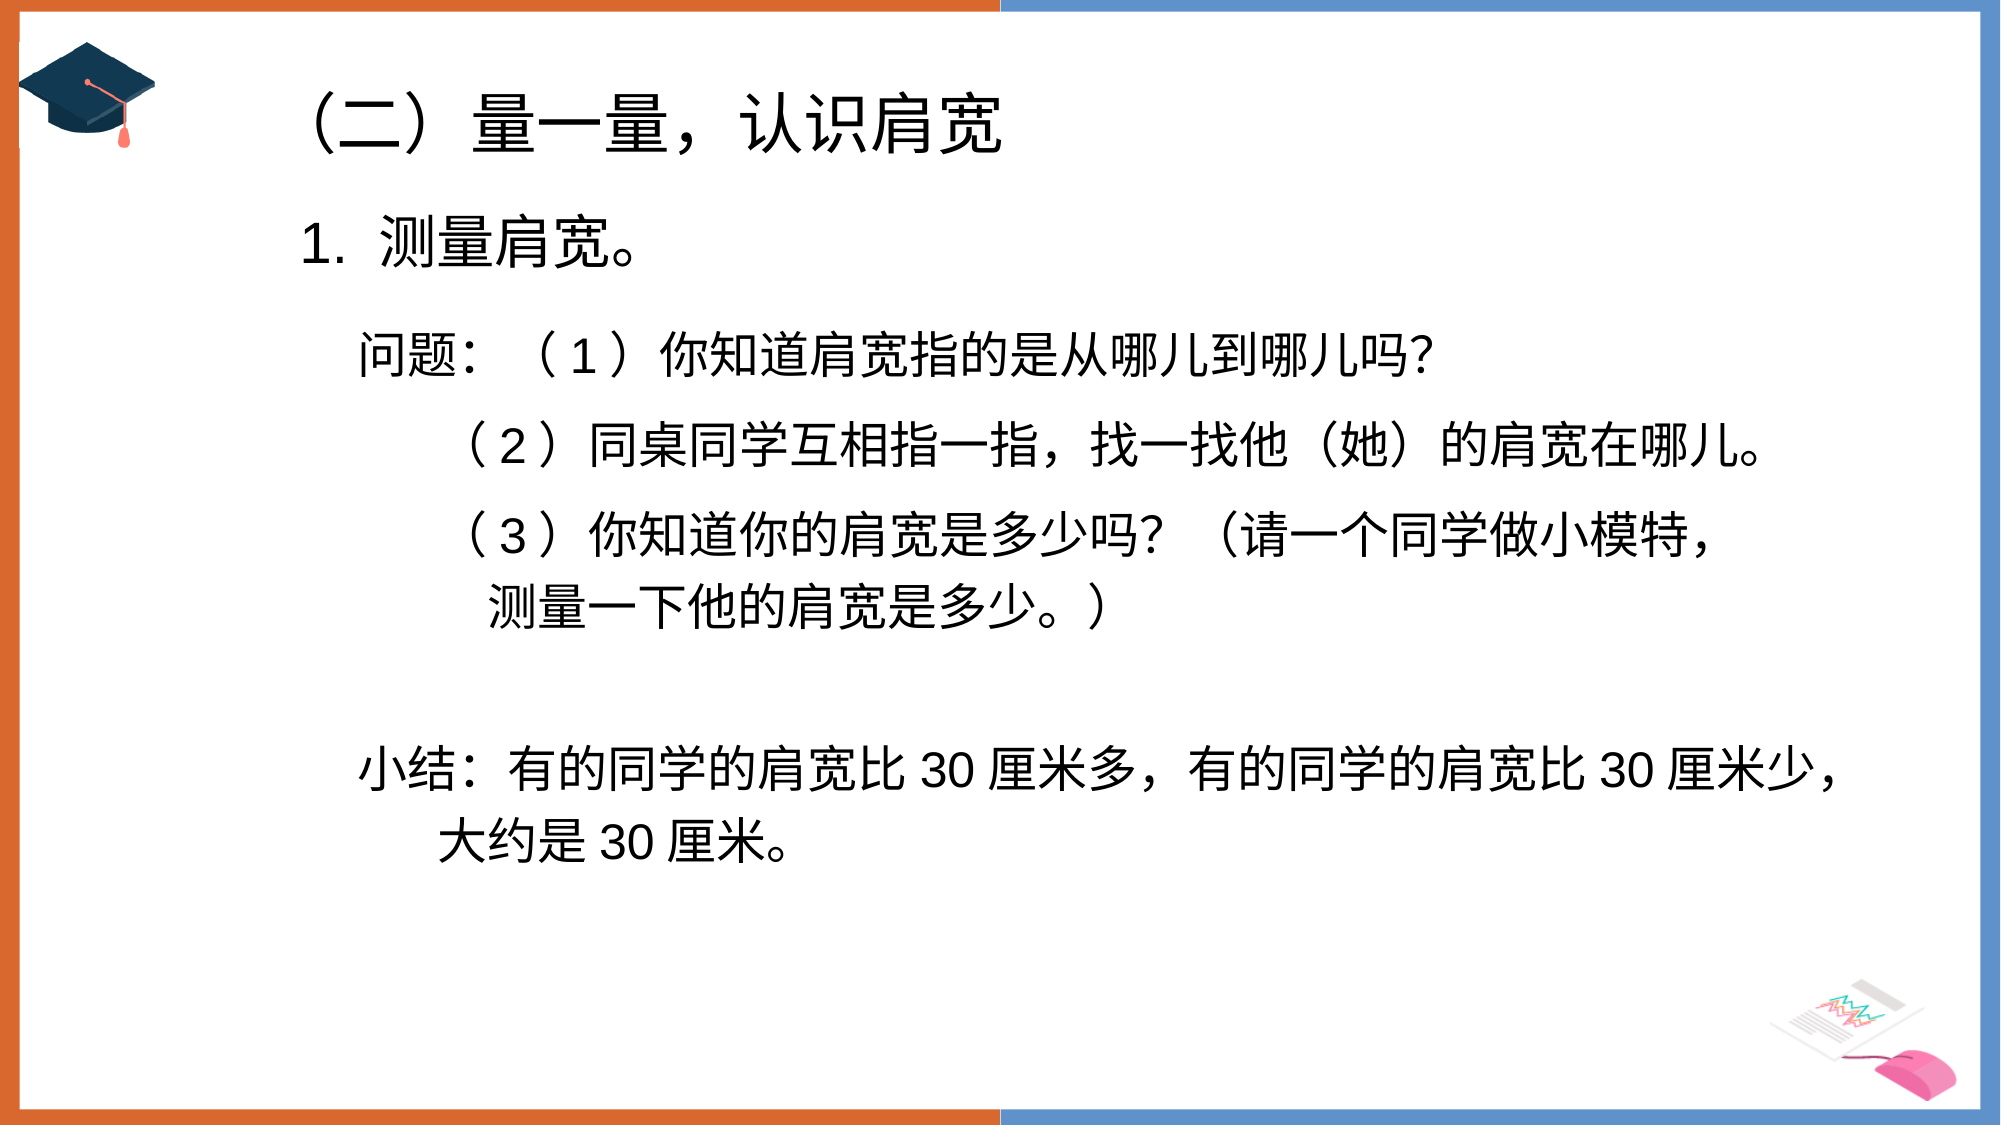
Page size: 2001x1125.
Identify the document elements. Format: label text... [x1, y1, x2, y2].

text_box 1. 测量肩宽。 [284, 184, 716, 283]
text_box （二）量一量，认识肩宽 [255, 66, 1094, 161]
picture [1770, 969, 1957, 1101]
text_box 问题：（1）你知道肩宽指的是从哪儿到哪儿吗？ （2）同桌同学互相指一指，找一找他（她）的肩宽在哪儿。 （3）你知道你的肩宽是多少吗？（请一个同学做小模特， 测量一下他的肩宽是多少。） 小结：有的同学的肩宽比30厘米多，有的同学的肩宽比30厘米少， 大约是30厘米。 [342, 304, 1922, 877]
picture [19, 42, 155, 148]
